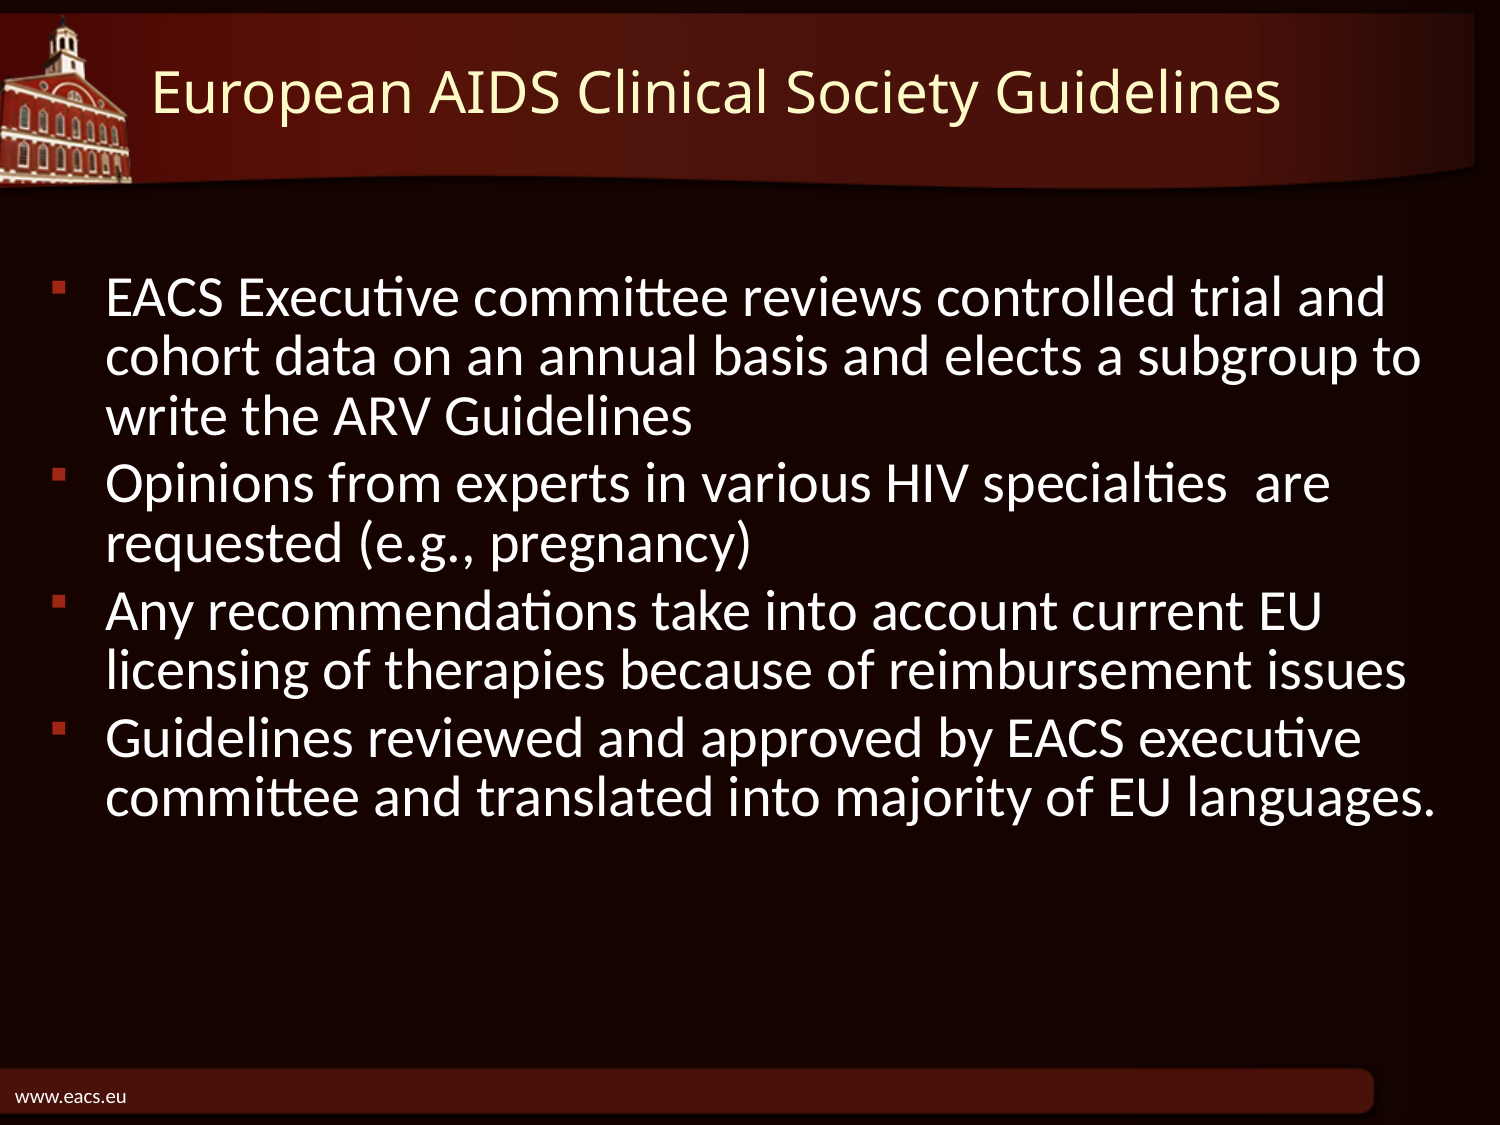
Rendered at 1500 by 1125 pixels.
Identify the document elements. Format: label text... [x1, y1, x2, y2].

picture [0, 1115, 1500, 1125]
picture [0, 0, 1500, 1074]
title European AIDS Clinical Society Guidelines [135, 21, 1466, 168]
list EACS Executive committee reviews controlled trial and cohort data on an annual basis and elects a subgroup to write the ARV Guidelines Opinions from experts in various HIV specialties are requested (e.g., pregnancy) Any recommendations take into account current EU licensing of therapies because of reimbursement issues Guidelines reviewed and approved by EACS executive committee and translated into majority of EU languages. [33, 261, 1465, 1070]
text_box www.eacs.eu [0, 1074, 1500, 1115]
